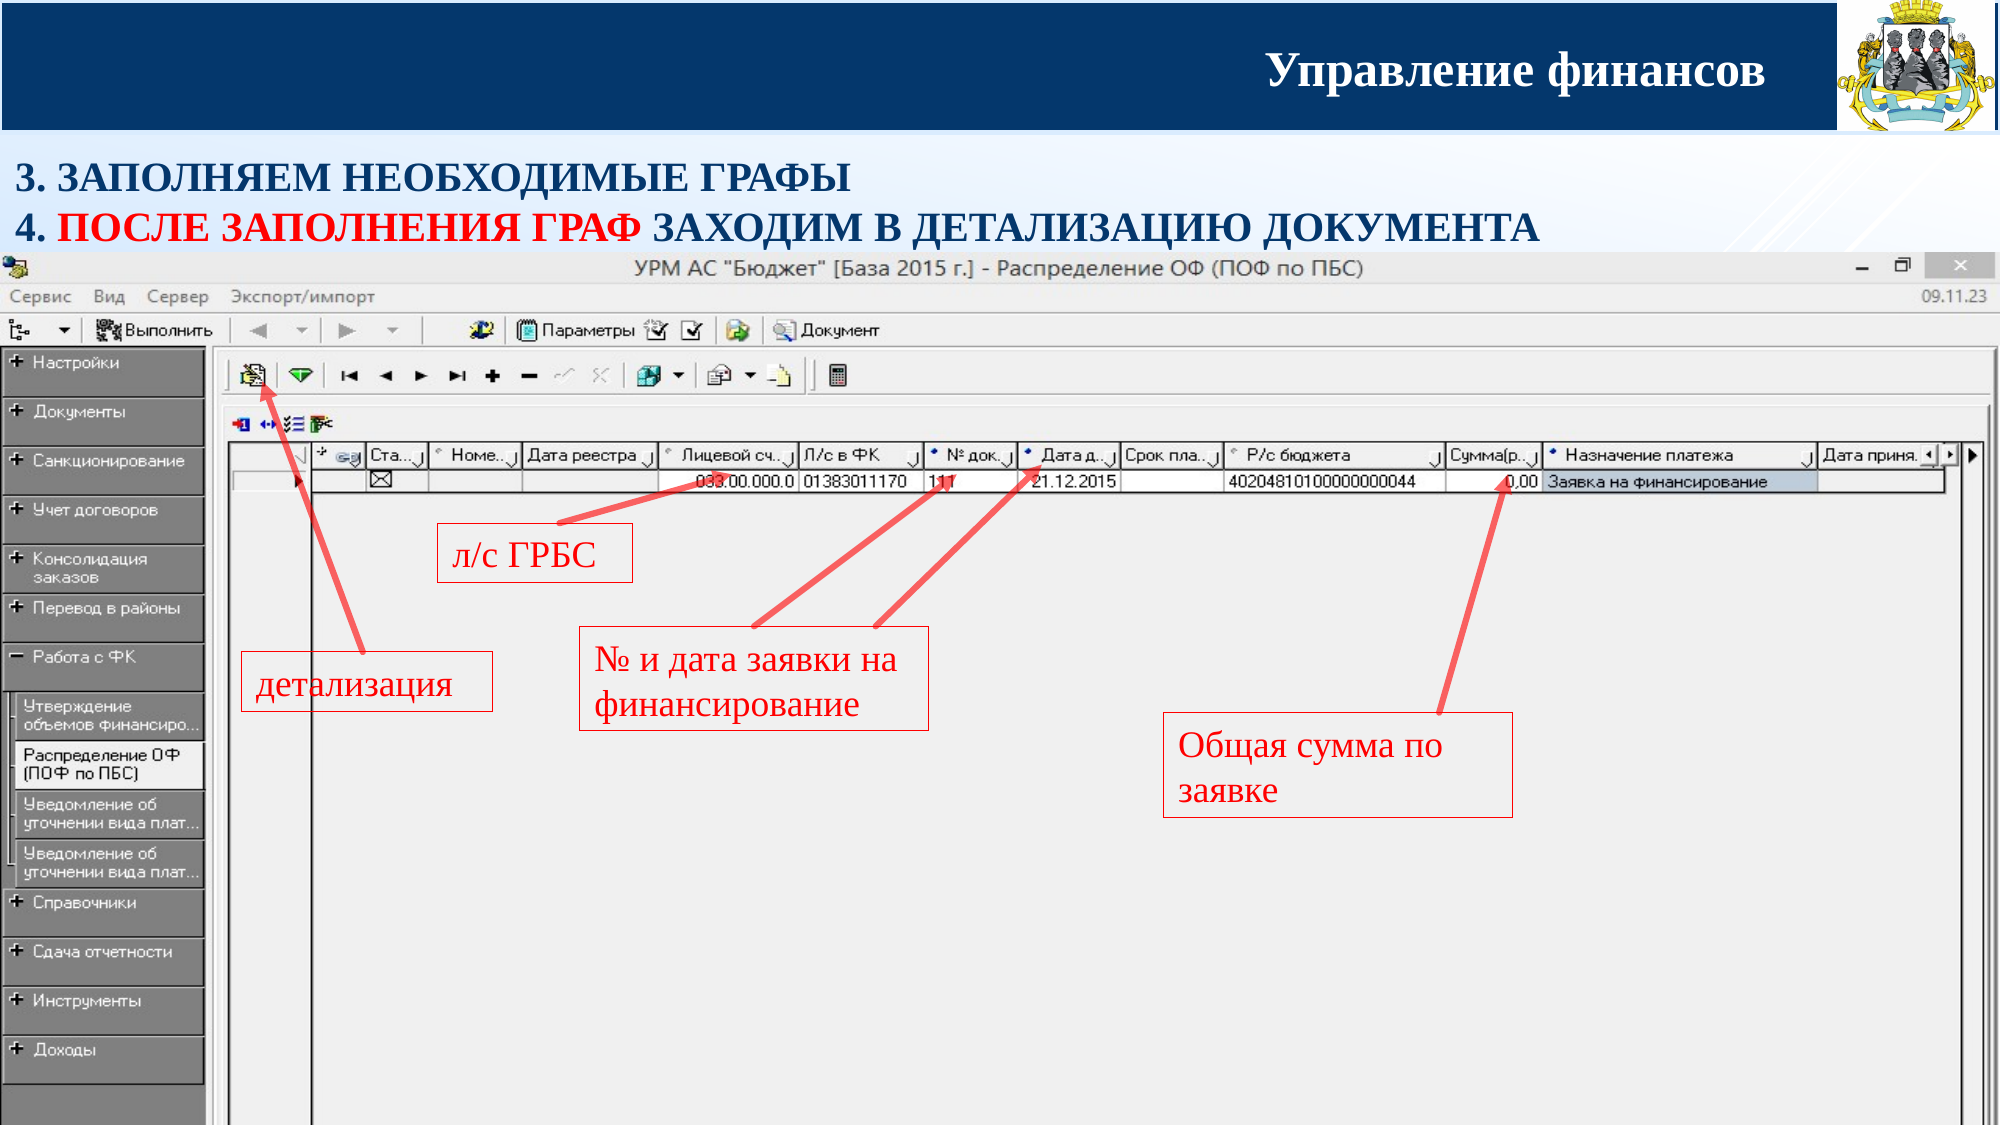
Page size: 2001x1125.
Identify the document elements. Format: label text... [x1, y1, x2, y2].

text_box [1163, 474, 1513, 819]
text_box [579, 474, 957, 733]
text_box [875, 464, 1043, 627]
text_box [240, 380, 493, 713]
picture [0, 252, 2000, 1125]
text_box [493, 474, 579, 584]
text_box Управление финансов [0, 0, 2000, 134]
picture [1837, 0, 1995, 131]
title 3. Заполняем необходимые графы 4. После заполнения граф Заходим в детализацию документа [0, 142, 1954, 244]
